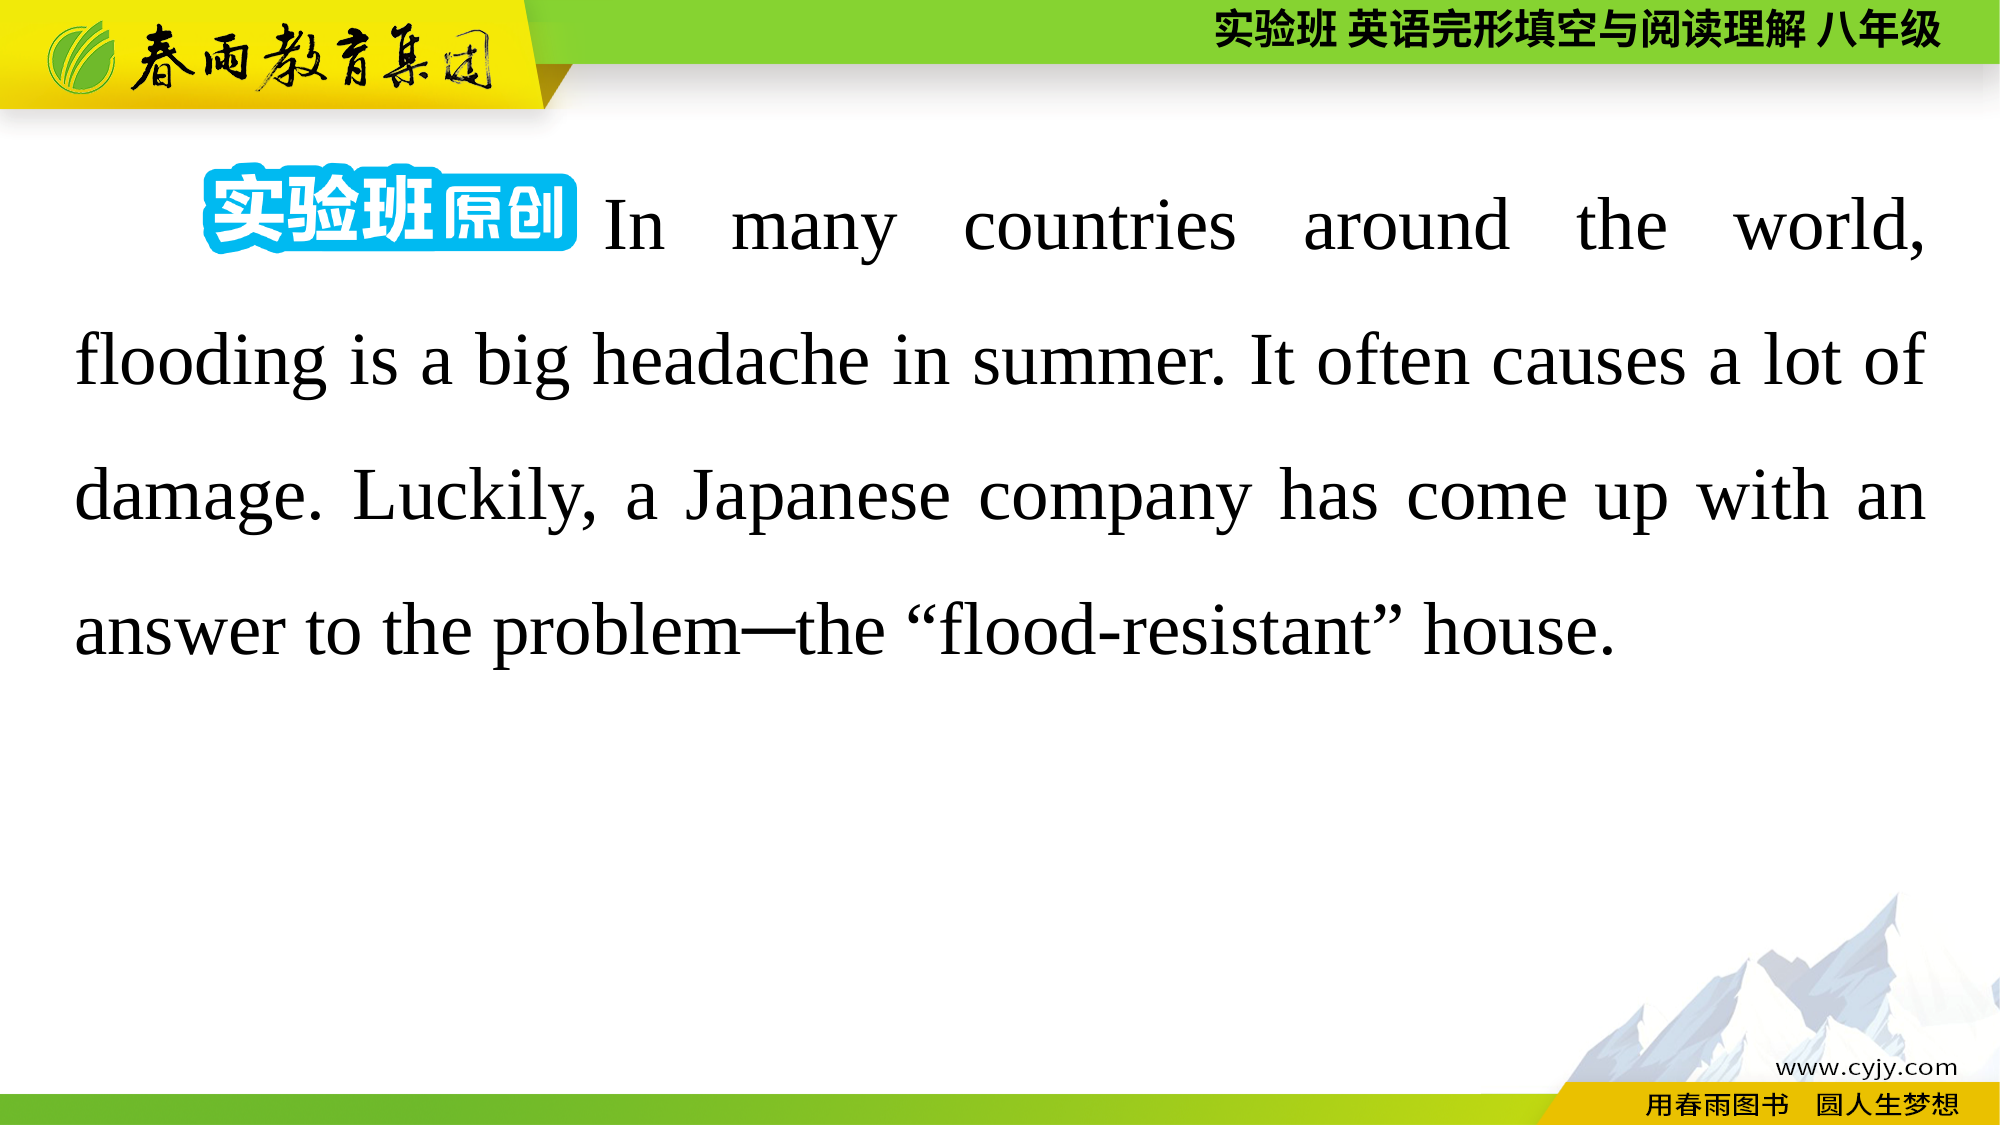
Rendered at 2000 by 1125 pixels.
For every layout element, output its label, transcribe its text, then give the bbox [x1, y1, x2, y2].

list In many countries around the world, flooding is a big headache in summer. It often causes a lot of damage. Luckily, a Japanese company has come up with an answer to the problem─the “flood-resistant” house. [59, 122, 1944, 667]
picture [0, 0, 2000, 1125]
